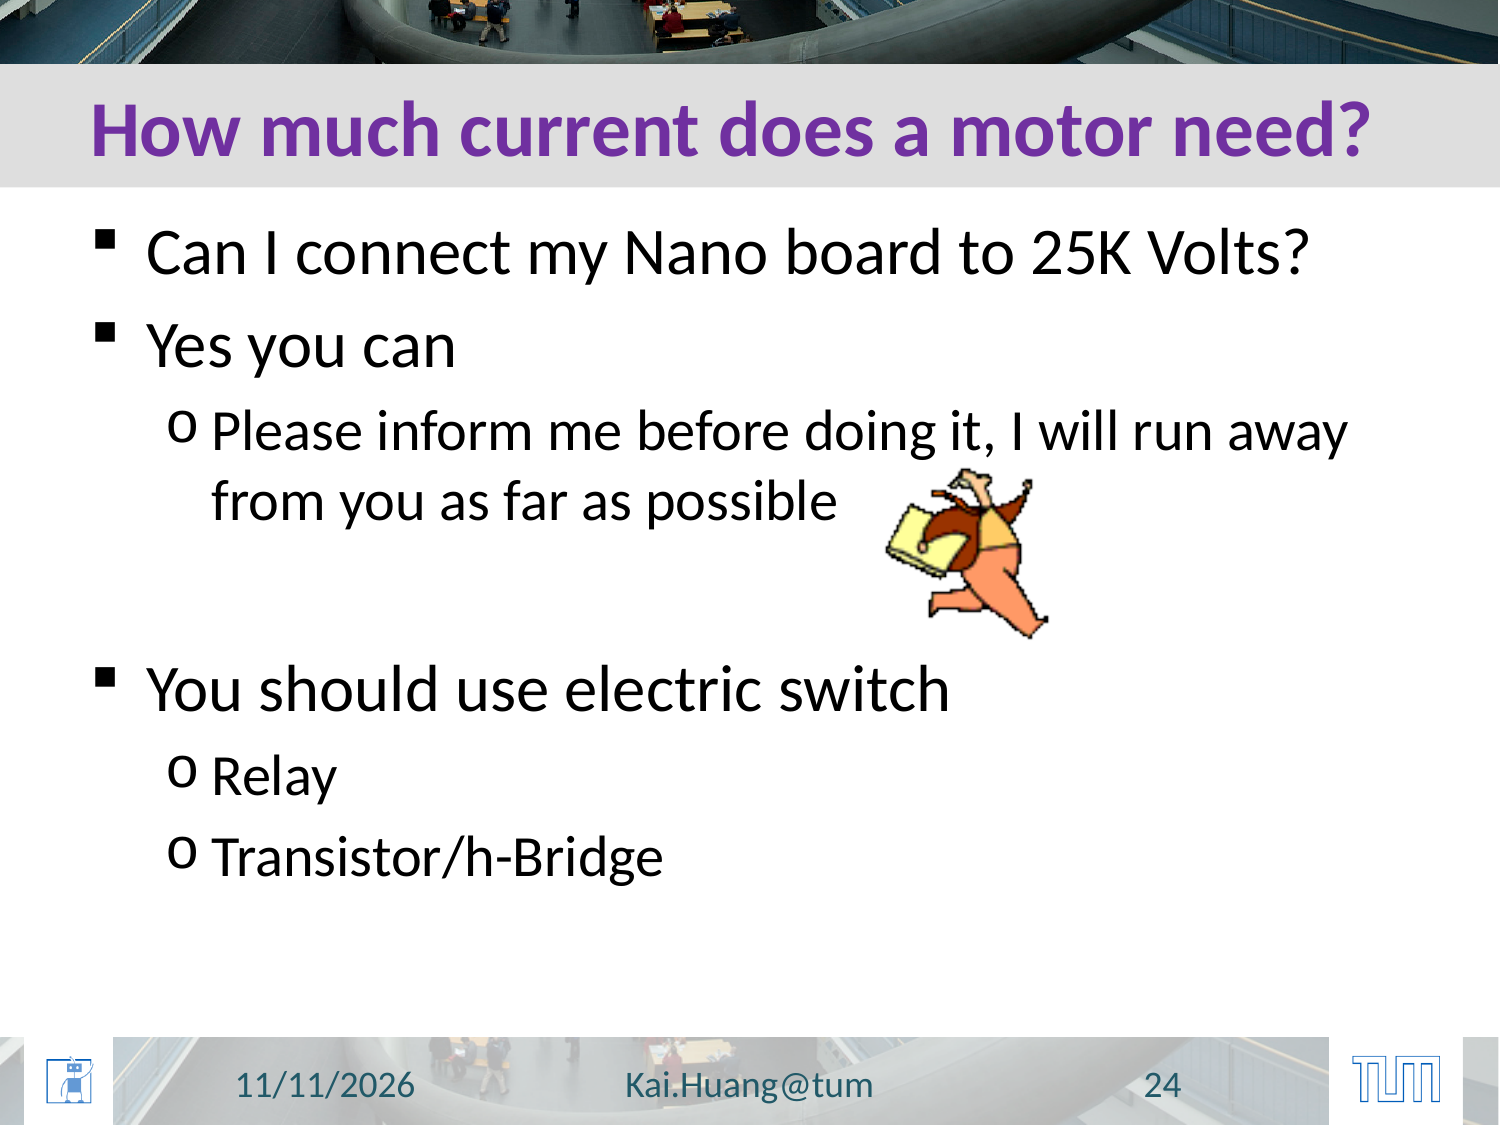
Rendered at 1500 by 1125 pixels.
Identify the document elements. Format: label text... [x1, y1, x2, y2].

picture [0, 1032, 1500, 1125]
footer Kai.Huang@tum [512, 1052, 988, 1113]
picture [862, 417, 1063, 651]
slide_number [162, 1052, 488, 1113]
list Can I connect my Nano board to 25K Volts? Yes you can Please inform me before doing it, I will run away from you as far as possible You should use electric switch Relay Transistor/h-Bridge [75, 200, 1425, 1025]
picture [0, 0, 1500, 64]
slide_number 24 [1012, 1052, 1313, 1113]
title How much current does a motor need? [75, 62, 1425, 188]
